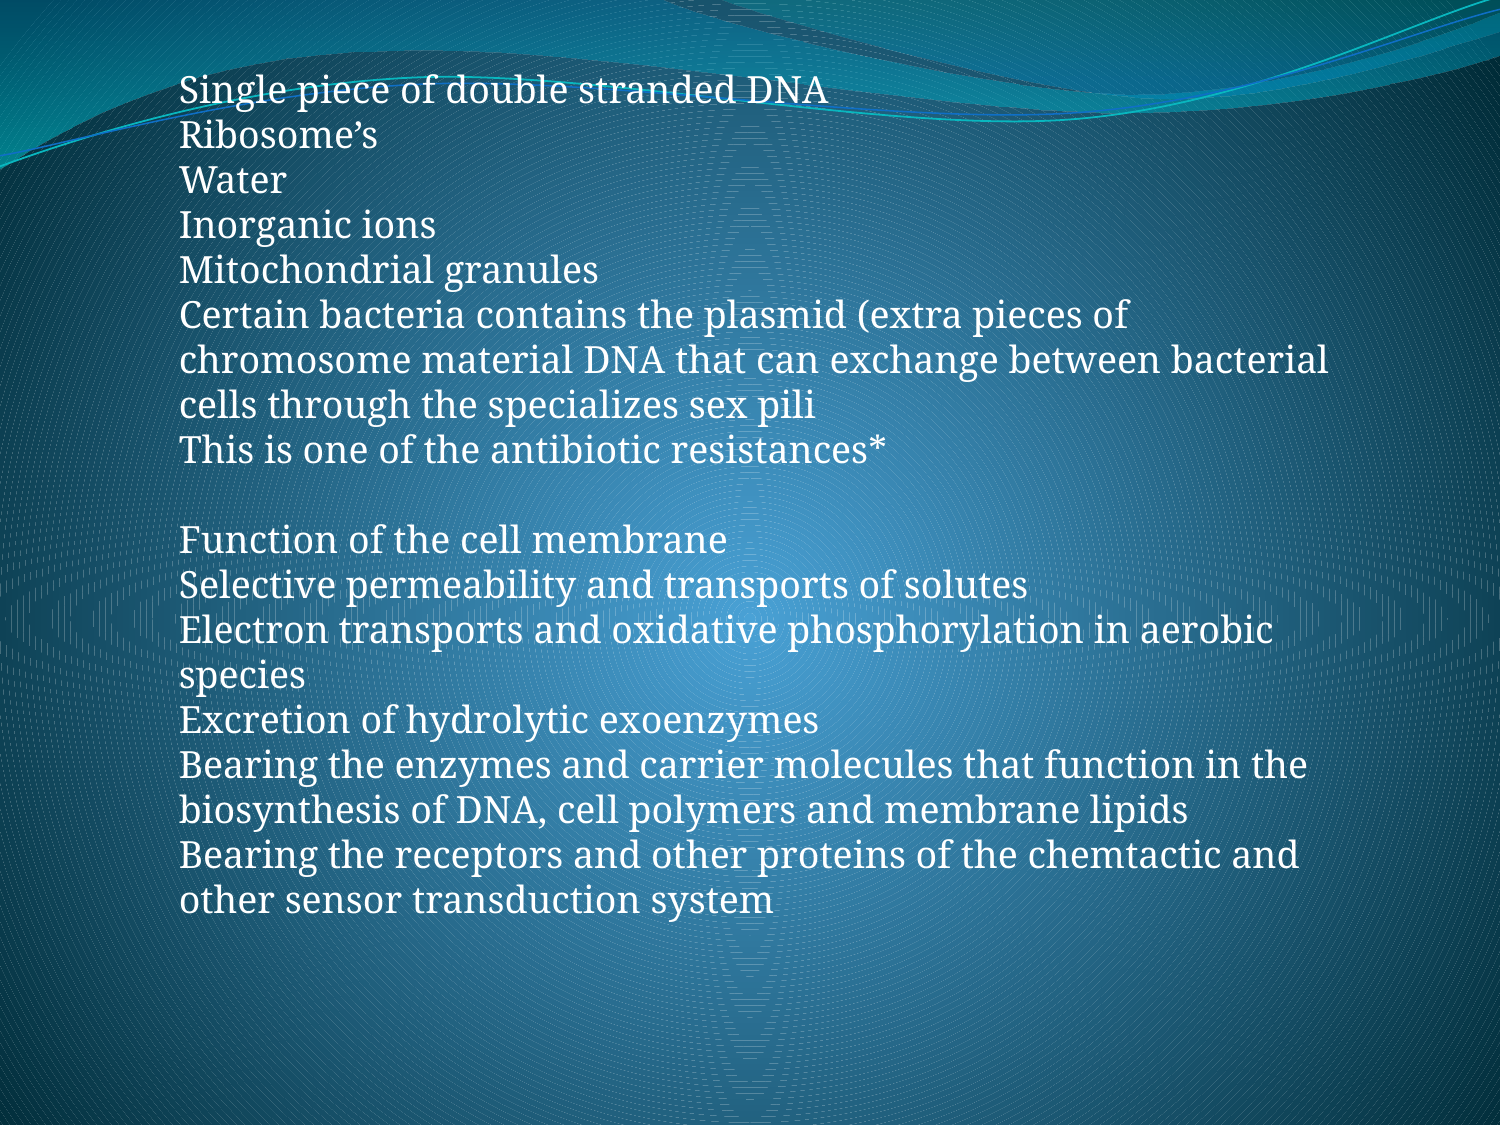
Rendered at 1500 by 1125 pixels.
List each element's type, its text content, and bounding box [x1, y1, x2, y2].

text_box Single piece of double stranded DNA Ribosome’s Water Inorganic ions Mitochondrial granules Certain bacteria contains the plasmid (extra pieces of chromosome material DNA that can exchange between bacterial cells through the specializes sex pili This is one of the antibiotic resistances* Function of the cell membrane Selective permeability and transports of solutes Electron transports and oxidative phosphorylation in aerobic species Excretion of hydrolytic exoenzymes Bearing the enzymes and carrier molecules that function in the biosynthesis of DNA, cell polymers and membrane lipids Bearing the receptors and other proteins of the chemtactic and other sensor transduction system [164, 58, 1360, 1109]
